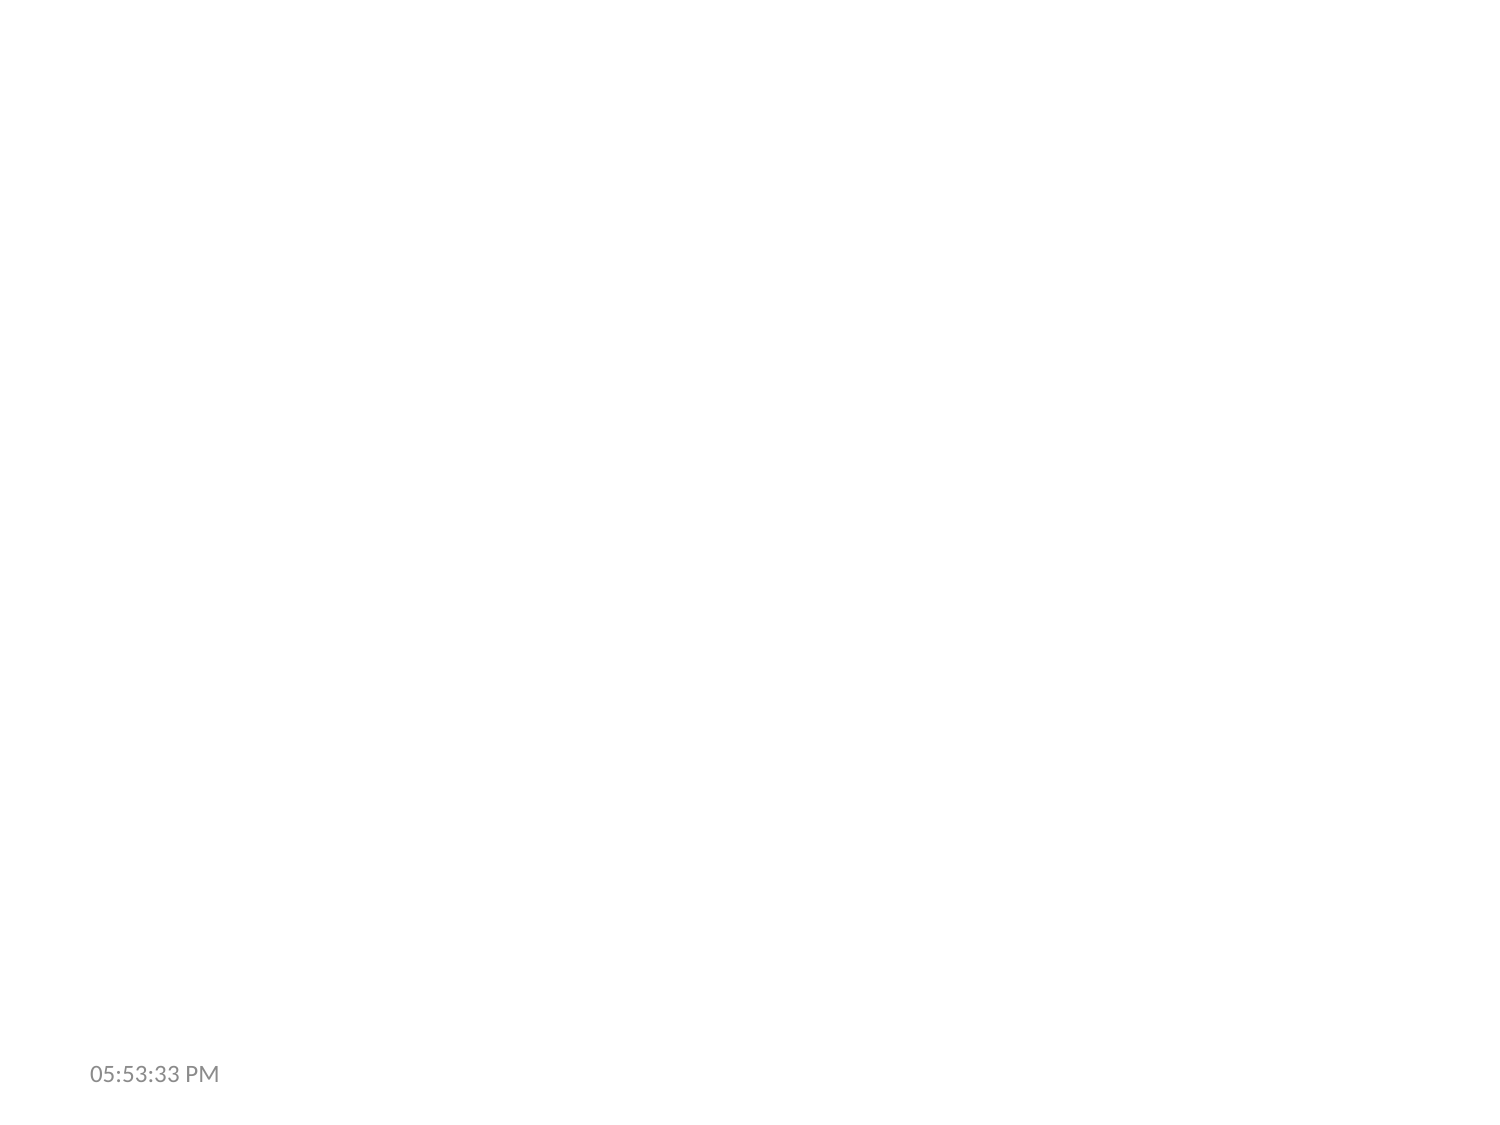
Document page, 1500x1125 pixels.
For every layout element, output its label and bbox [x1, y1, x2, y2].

slide_number [75, 1042, 425, 1103]
